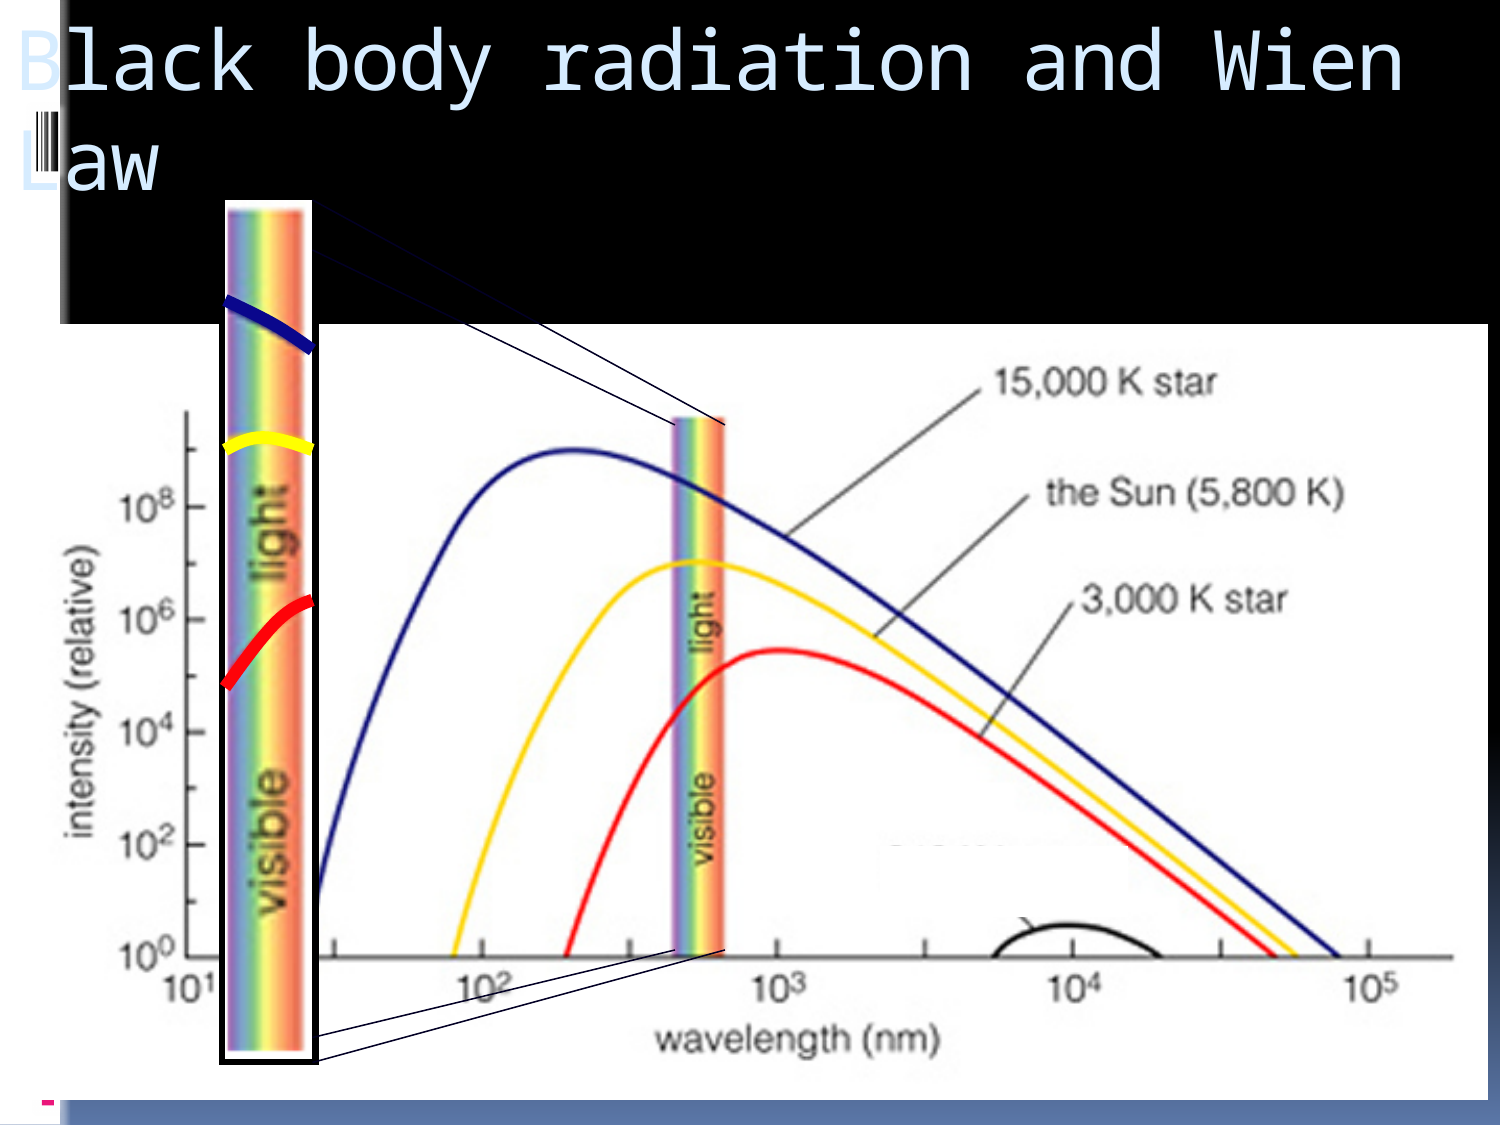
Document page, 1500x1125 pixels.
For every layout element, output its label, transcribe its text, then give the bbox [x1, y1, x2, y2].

title Black body radiation and Wien Law [0, 0, 1500, 188]
picture [24, 324, 1488, 1101]
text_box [224, 199, 726, 1063]
